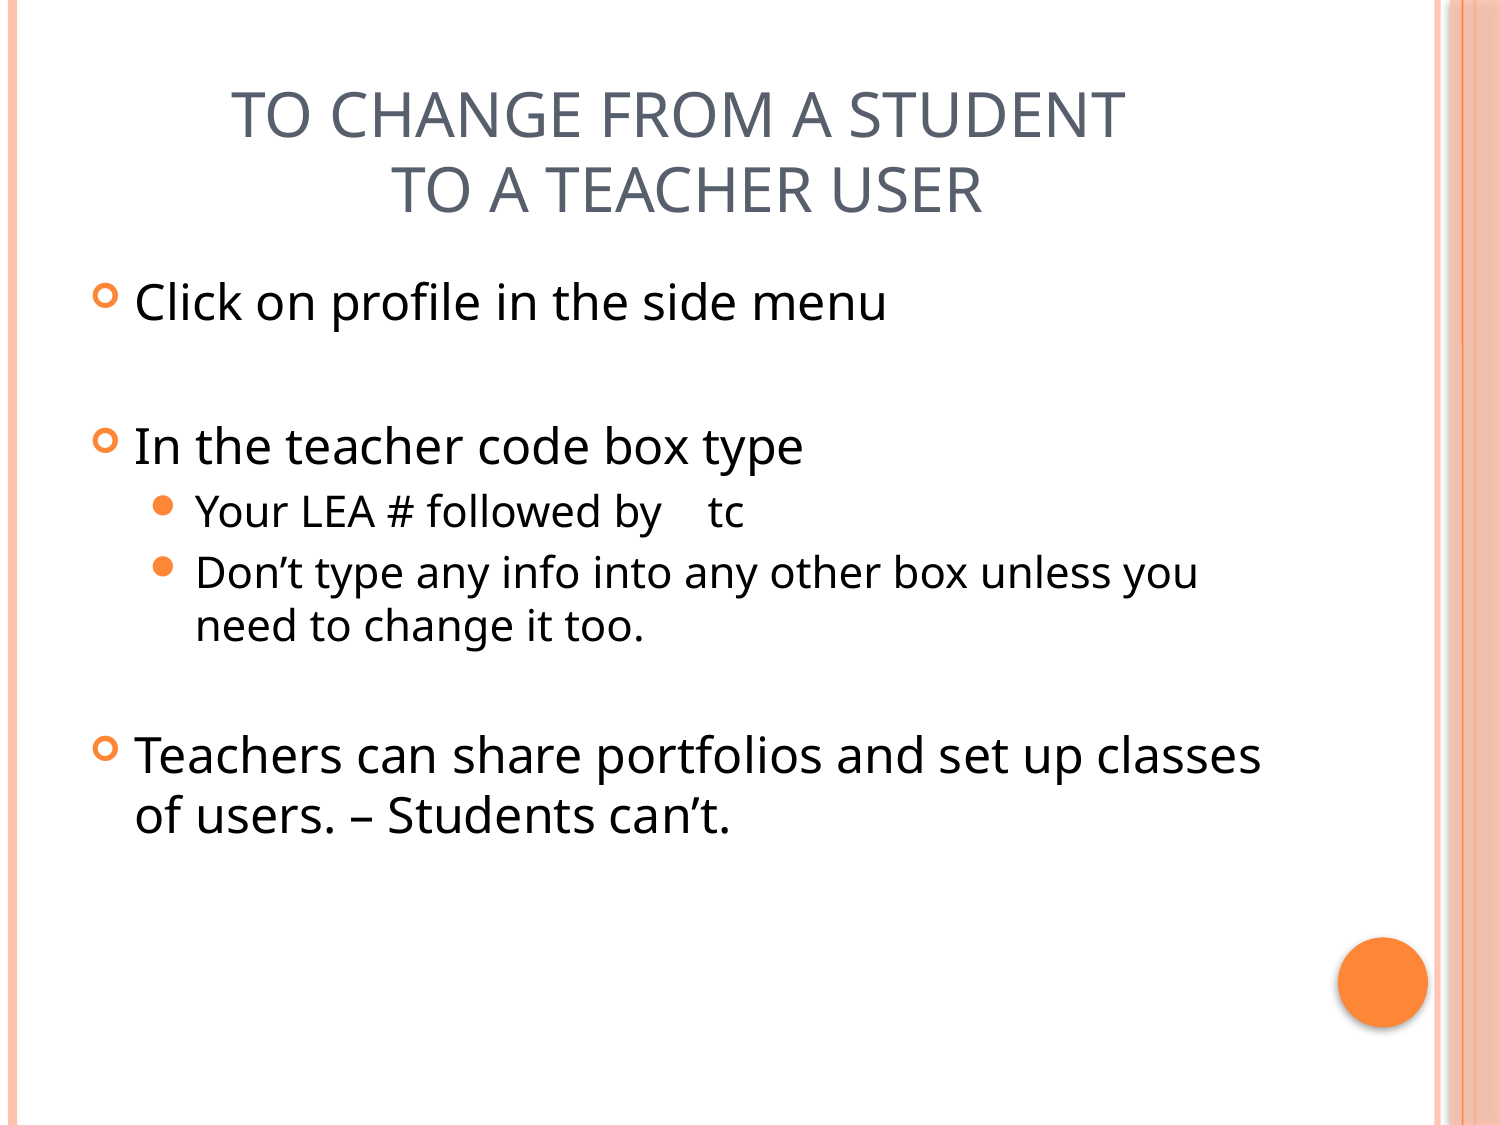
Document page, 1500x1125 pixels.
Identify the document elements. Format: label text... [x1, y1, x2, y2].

title To change from a student to a teacher user [75, 45, 1300, 233]
list Click on profile in the side menu In the teacher code box type Your LEA # followed by tc Don’t type any info into any other box unless you need to change it too. Teachers can share portfolios and set up classes of users. – Students can’t. [75, 262, 1300, 1062]
